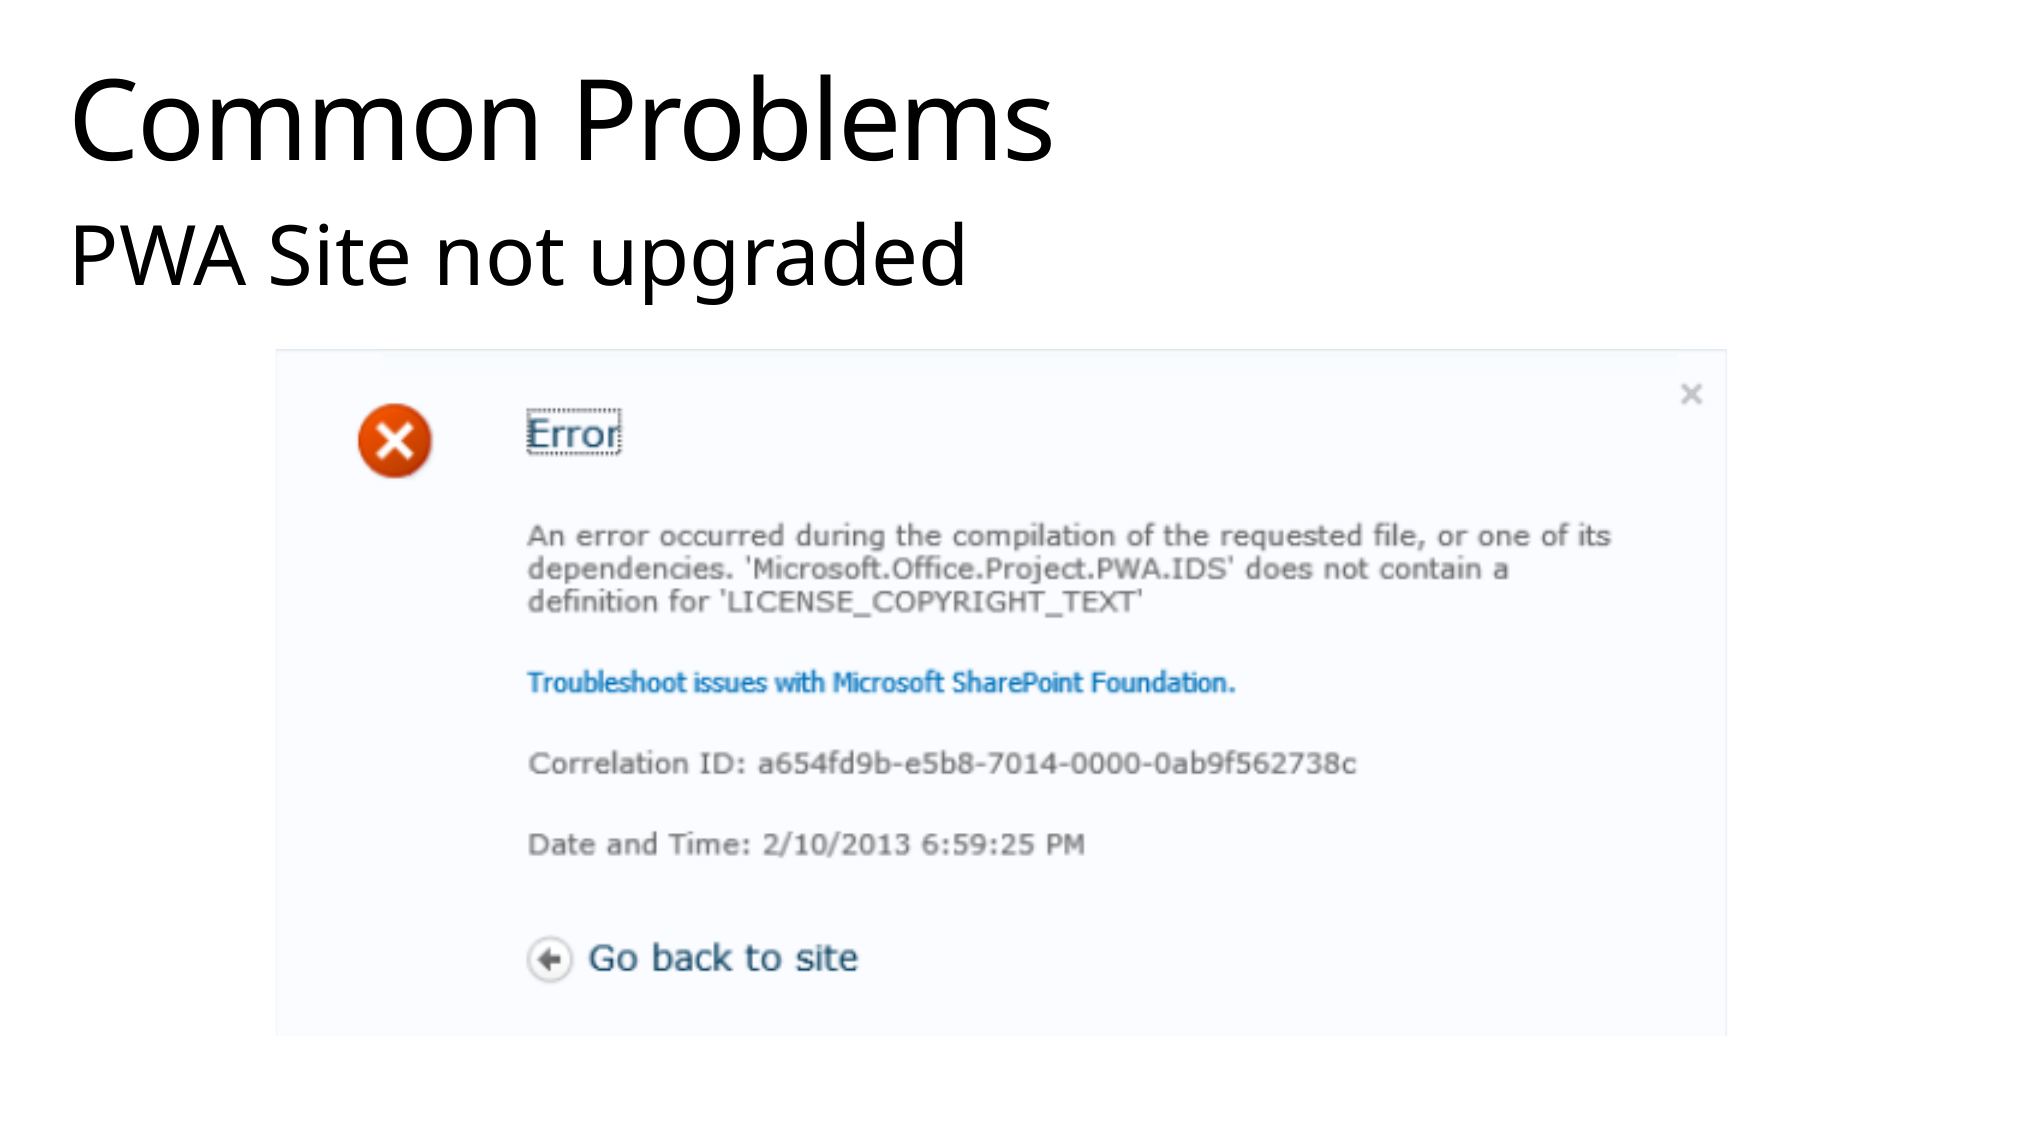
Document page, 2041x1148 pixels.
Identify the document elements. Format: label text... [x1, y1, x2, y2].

list PWA Site not upgraded [45, 198, 1996, 321]
title Common Problems [45, 48, 1996, 198]
picture [275, 348, 1728, 1037]
